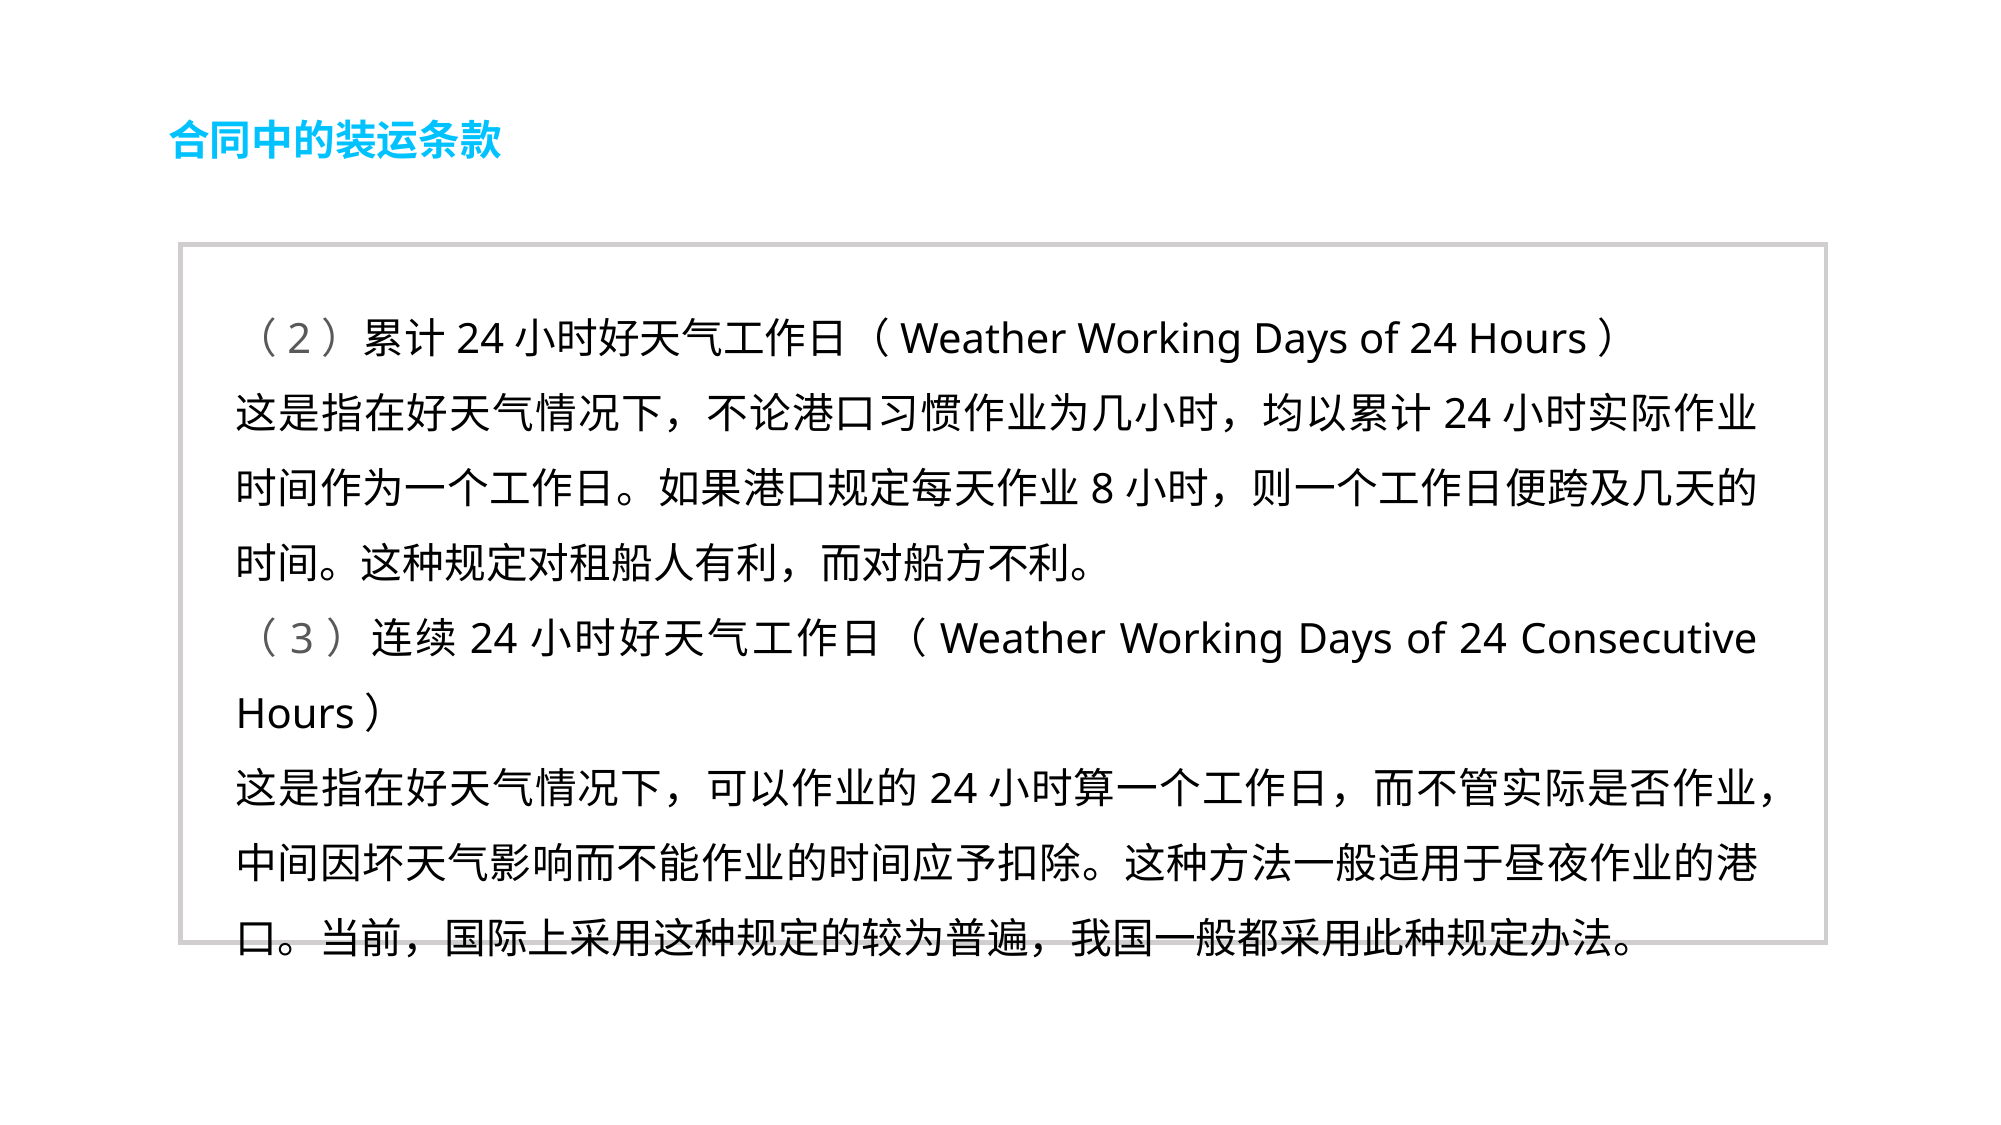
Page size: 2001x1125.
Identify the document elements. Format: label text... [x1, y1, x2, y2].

text_box （2）累计24小时好天气工作日（Weather Working Days of 24 Hours） 这是指在好天气情况下，不论港口习惯作业为几小时，均以累计24小时实际作业时间作为一个工作日。如果港口规定每天作业8小时，则一个工作日便跨及几天的时间。这种规定对租船人有利，而对船方不利。 （3）连续24小时好天气工作日（Weather Working Days of 24 Consecutive Hours） 这是指在好天气情况下，可以作业的24小时算一个工作日，而不管实际是否作业，中间因坏天气影响而不能作业的时间应予扣除。这种方法一般适用于昼夜作业的港口。当前，国际上采用这种规定的较为普遍，我国一般都采用此种规定办法。 [220, 279, 1773, 970]
text_box [180, 243, 1827, 943]
text_box 合同中的装运条款 [153, 106, 860, 172]
